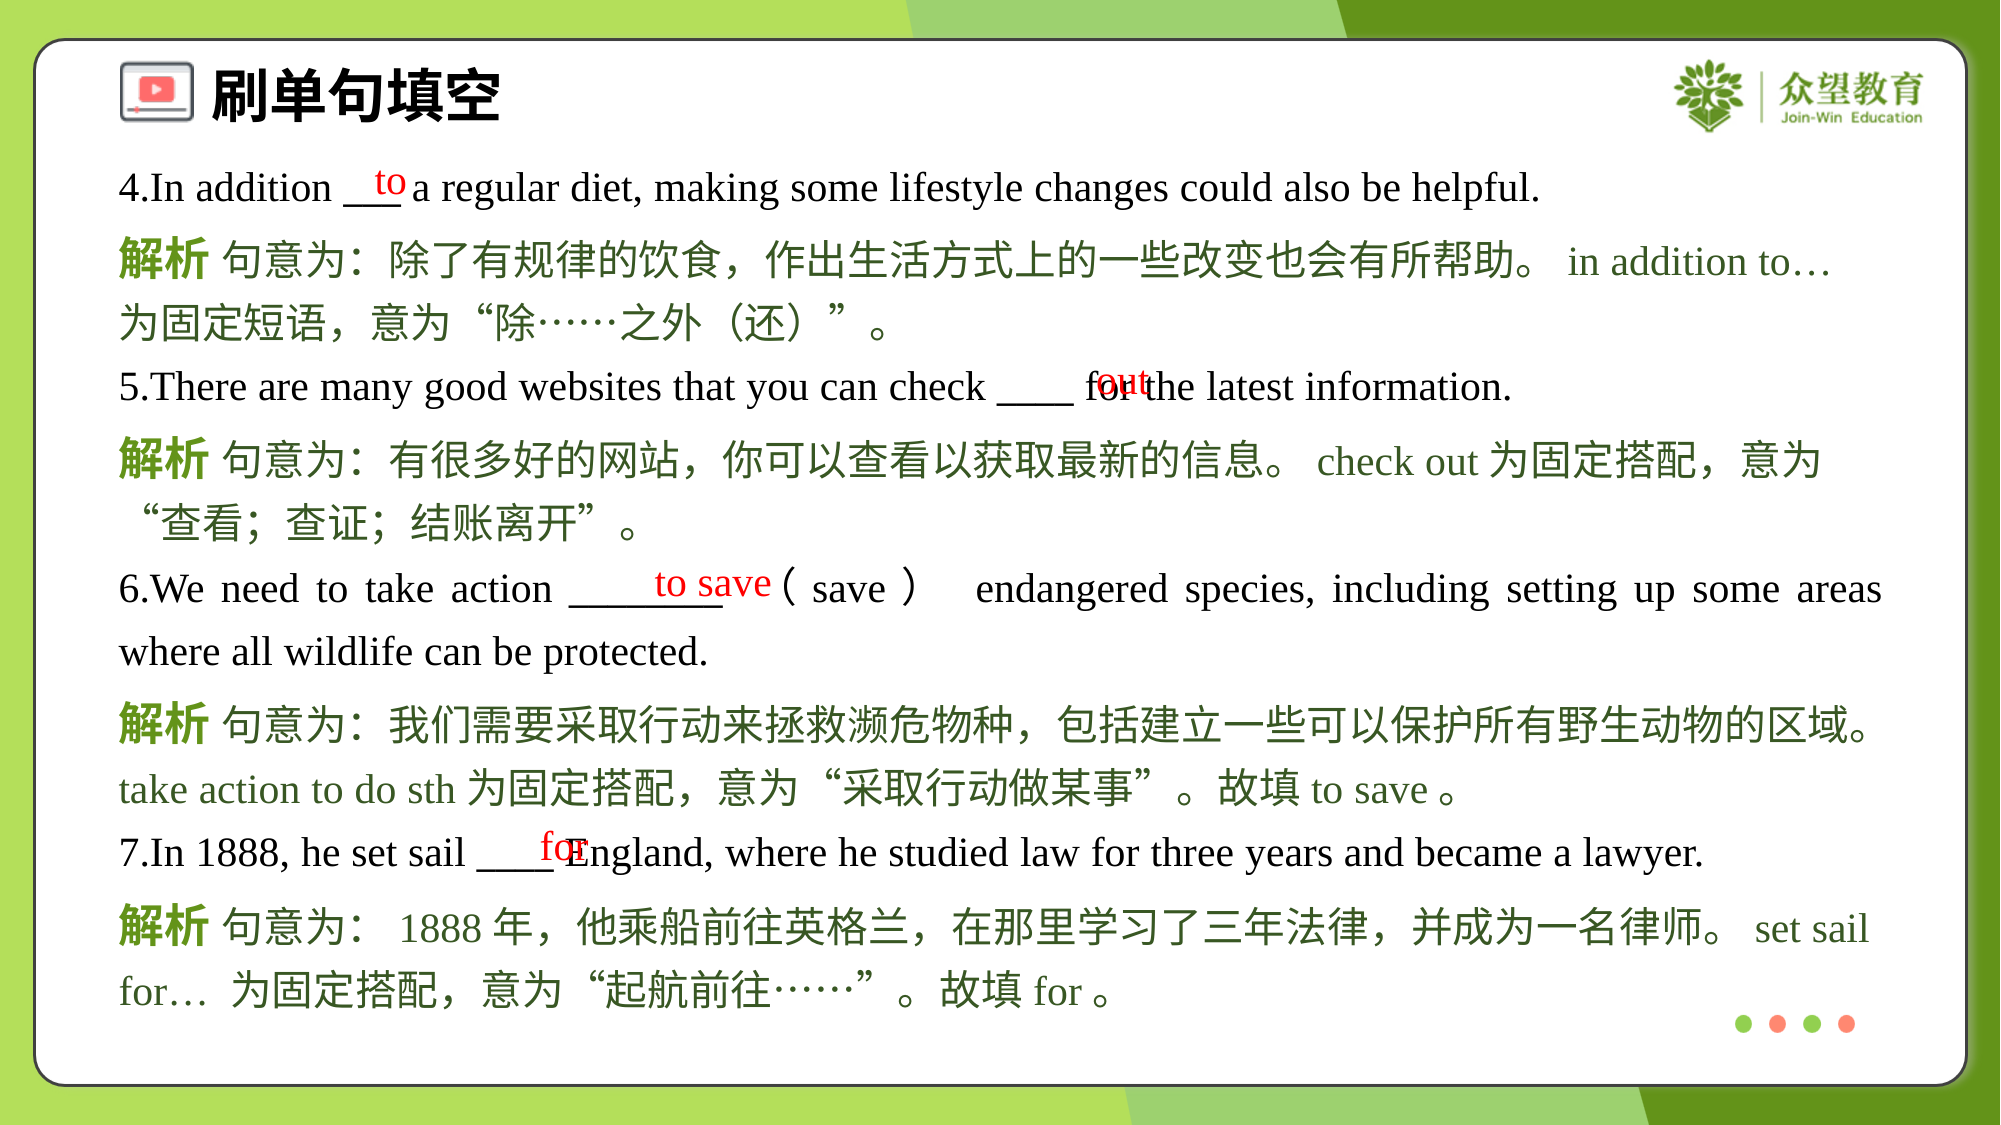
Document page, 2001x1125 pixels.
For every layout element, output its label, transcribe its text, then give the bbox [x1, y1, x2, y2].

text_box 解析 句意为：我们需要采取行动来拯救濒危物种，包括建立一些可以保护所有野生动物的区域。take action to do sth为固定搭配，意为“采取行动做某事”。故填to save。 [118, 680, 1883, 807]
text_box out [1091, 339, 1155, 398]
text_box 解析 句意为：1888年，他乘船前往英格兰，在那里学习了三年法律，并成为一名律师。set sail for… 为固定搭配，意为“起航前往……”。故填for。 [118, 882, 1883, 1009]
text_box 解析 句意为：除了有规律的饮食，作出生活方式上的一些改变也会有所帮助。in addition to… 为固定短语，意为“除……之外（还）”。 [118, 215, 1883, 342]
text_box to [369, 140, 412, 199]
picture [0, 0, 2000, 1125]
text_box 解析 句意为：有很多好的网站，你可以查看以获取最新的信息。check out为固定搭配，意为“查看；查证；结账离开”。 [118, 415, 1883, 543]
text_box 6.We need to take action ________ （save） endangered species, including setting up some areas where all wildlife can be protected. [118, 548, 1883, 669]
text_box to save [645, 542, 782, 600]
text_box 7.In 1888, he set sail ____ England, where he studied law for three years and became a lawyer. [118, 812, 1896, 870]
text_box 4.In addition ___ a regular diet, making some lifestyle changes could also be helpful. [118, 146, 1883, 204]
text_box for [535, 806, 593, 865]
text_box 5.There are many good websites that you can check ____ for the latest information. [118, 346, 1883, 404]
